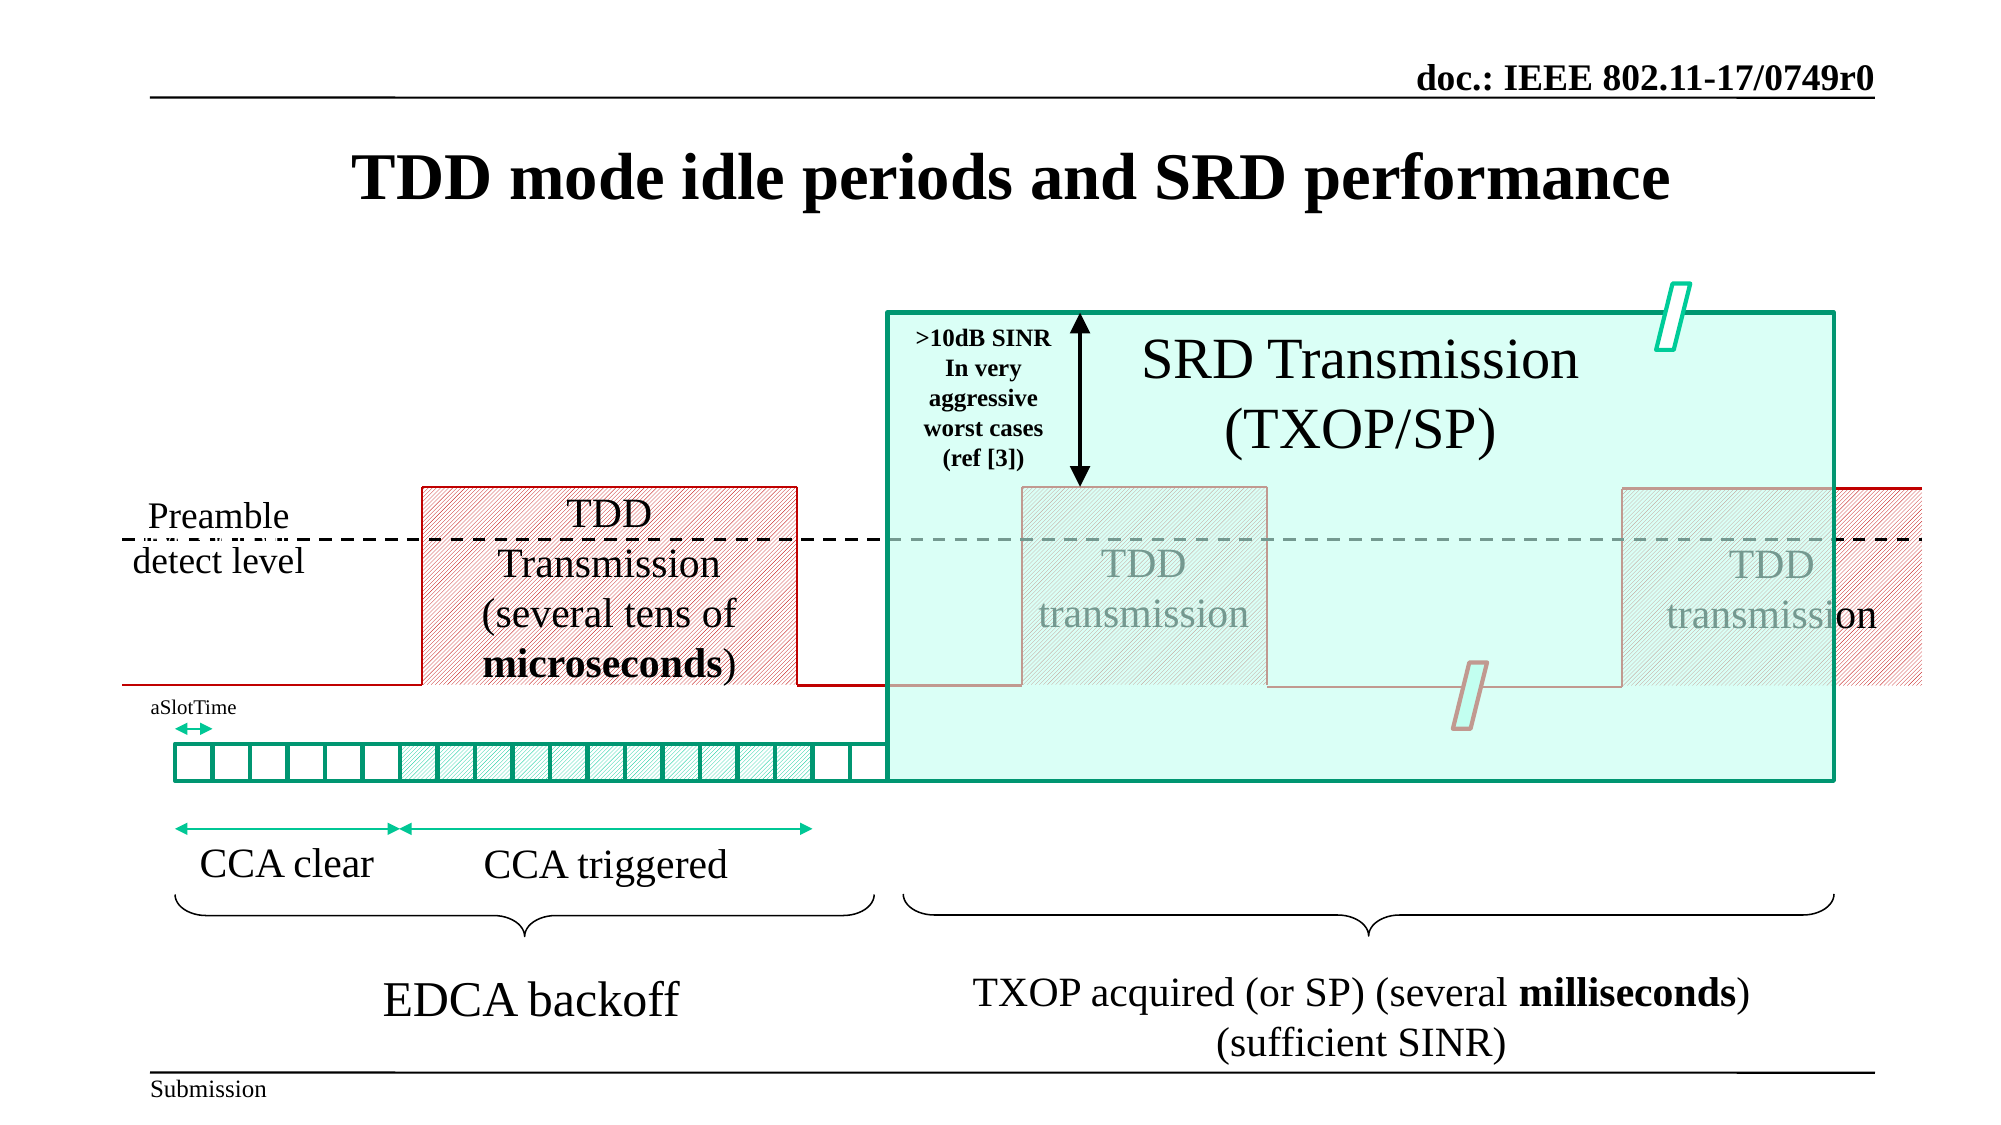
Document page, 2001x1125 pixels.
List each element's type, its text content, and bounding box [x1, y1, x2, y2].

text_box [360, 742, 402, 783]
text_box [285, 742, 323, 783]
text_box >10dB SINR In very aggressive worst cases (ref [3]) [899, 313, 1068, 479]
text_box [660, 742, 702, 783]
text_box [773, 742, 810, 783]
text_box TDD transmission [1836, 485, 1924, 542]
text_box CCA clear [174, 834, 399, 894]
text_box [175, 894, 875, 937]
text_box [585, 742, 623, 783]
text_box SRD Transmission (TXOP/SP) [885, 310, 1836, 539]
text_box [173, 742, 210, 783]
text_box TDD Transmission (several tens of microseconds) [426, 494, 792, 539]
text_box [702, 742, 735, 783]
text_box [735, 742, 773, 783]
text_box [852, 742, 885, 783]
text_box [435, 742, 473, 783]
text_box TDD Transmission (several tens of microseconds) [426, 551, 792, 687]
title TDD mode idle periods and SRD performance [149, 97, 1876, 248]
text_box [252, 742, 285, 783]
text_box TDD transmission [1836, 547, 1924, 688]
text_box aSlotTime [133, 693, 254, 727]
text_box [402, 742, 435, 783]
text_box [510, 742, 552, 783]
text_box [552, 742, 585, 783]
text_box [903, 893, 1835, 937]
text_box [1654, 281, 1693, 352]
text_box [210, 742, 252, 783]
text_box [473, 742, 510, 783]
text_box SRD Transmission (TXOP/SP) [885, 551, 1836, 783]
text_box CCA triggered [399, 833, 813, 894]
text_box Preamble detect level [94, 483, 344, 589]
text_box TXOP acquired (or SP) (several milliseconds) (sufficient SINR) [889, 957, 1834, 1073]
text_box [323, 742, 360, 783]
text_box EDCA backoff [174, 958, 888, 1034]
text_box [810, 742, 852, 783]
text_box [623, 742, 660, 783]
